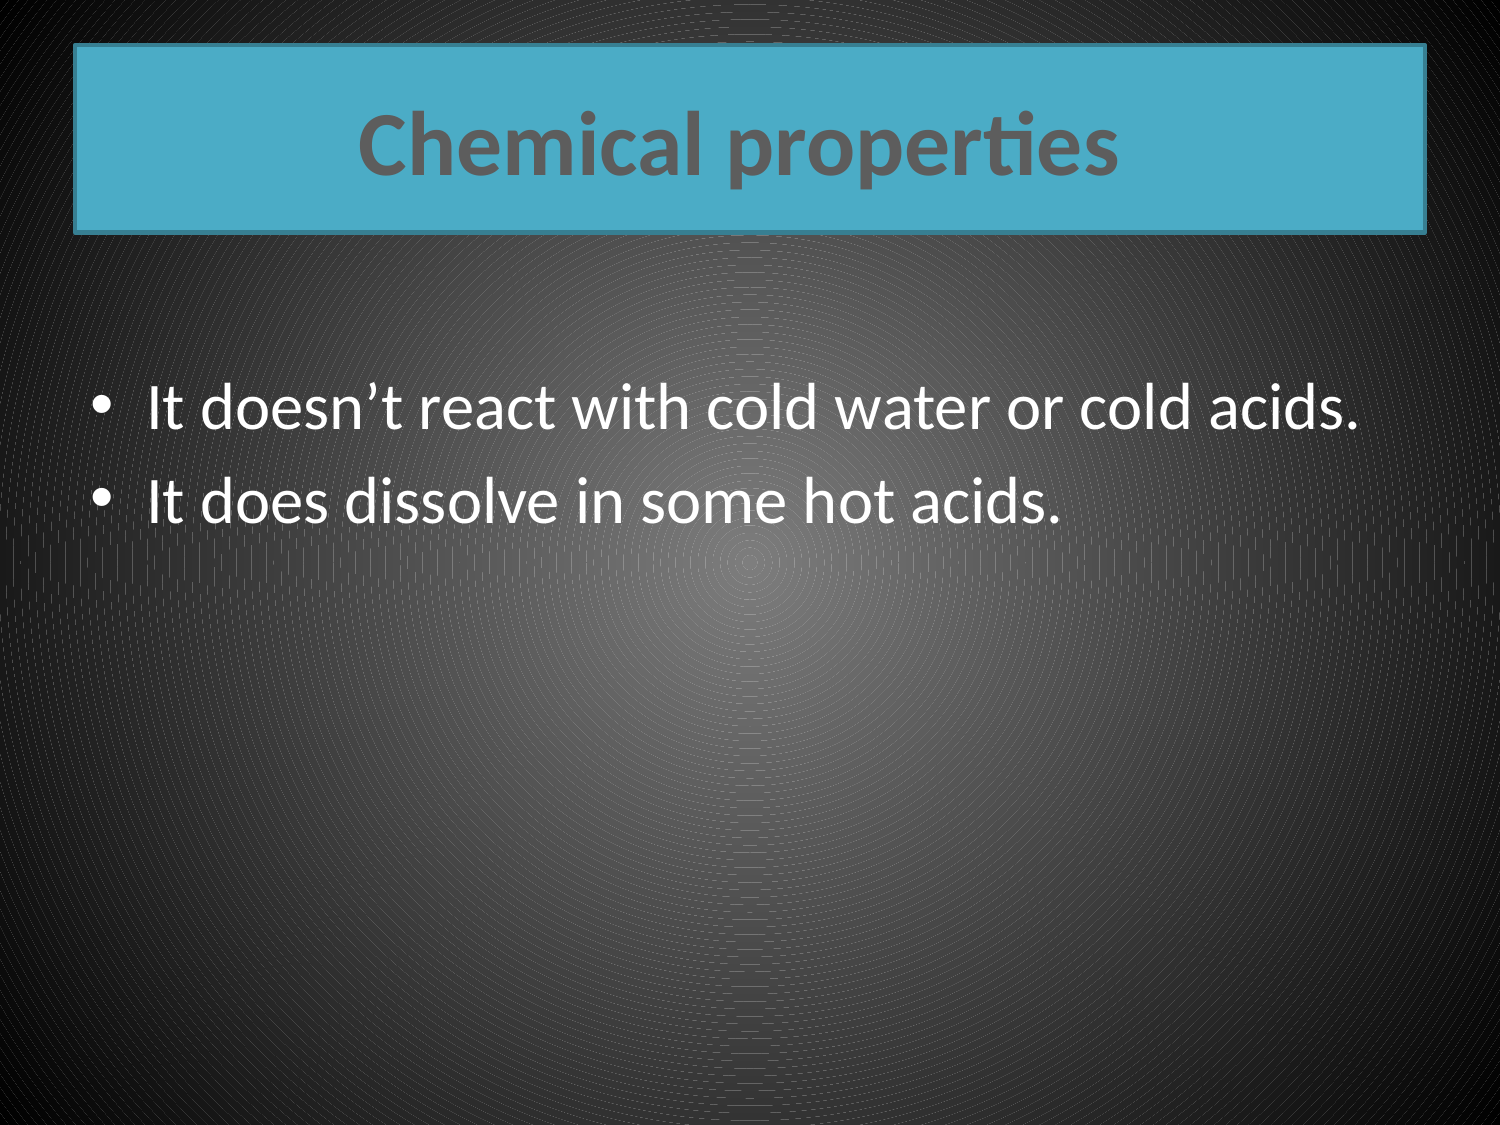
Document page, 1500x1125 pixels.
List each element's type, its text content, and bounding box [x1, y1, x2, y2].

list It doesn’t react with cold water or cold acids. It does dissolve in some hot acids. [75, 262, 1425, 1005]
title Chemical properties [73, 43, 1427, 235]
